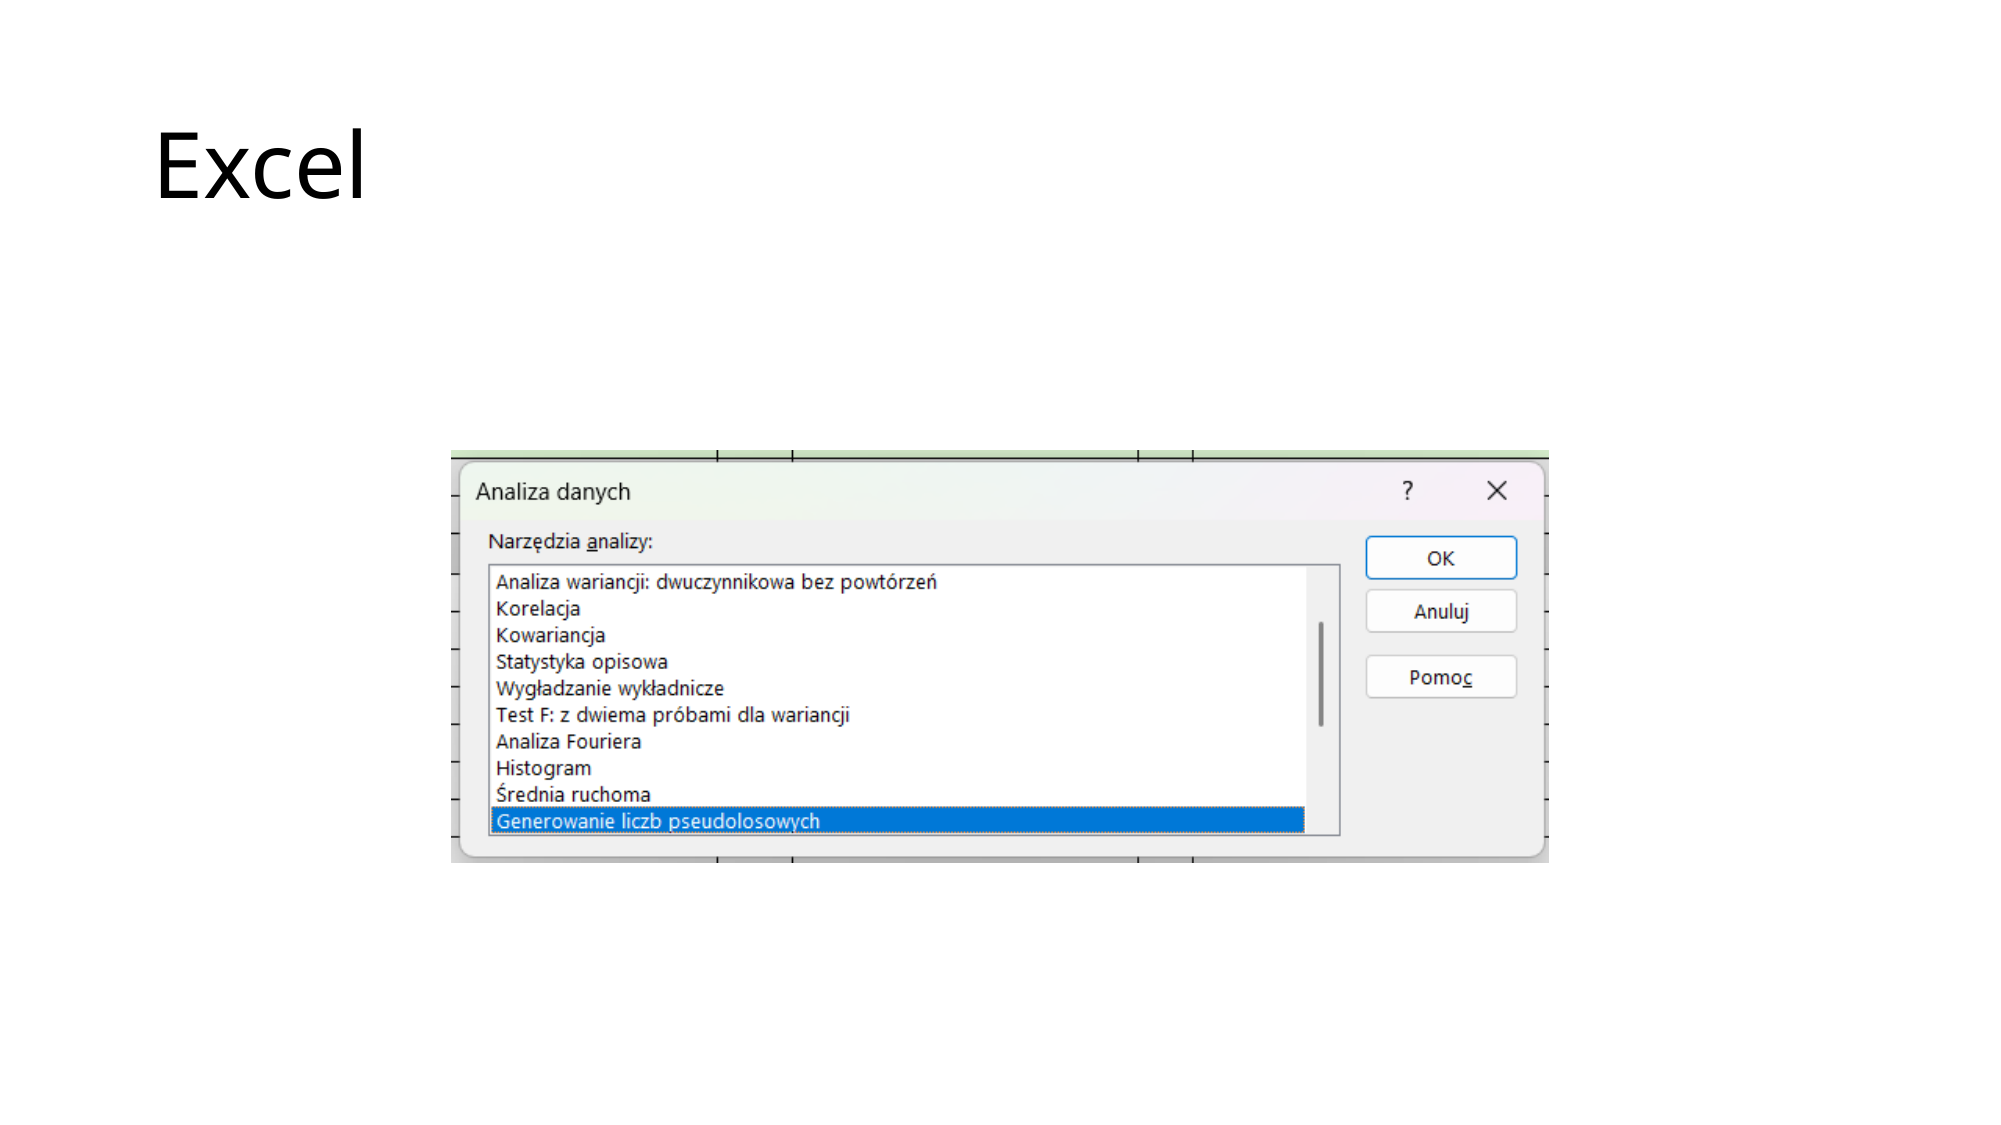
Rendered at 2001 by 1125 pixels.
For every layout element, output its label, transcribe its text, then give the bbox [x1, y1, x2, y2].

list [450, 449, 1549, 864]
title Excel [137, 59, 1863, 278]
